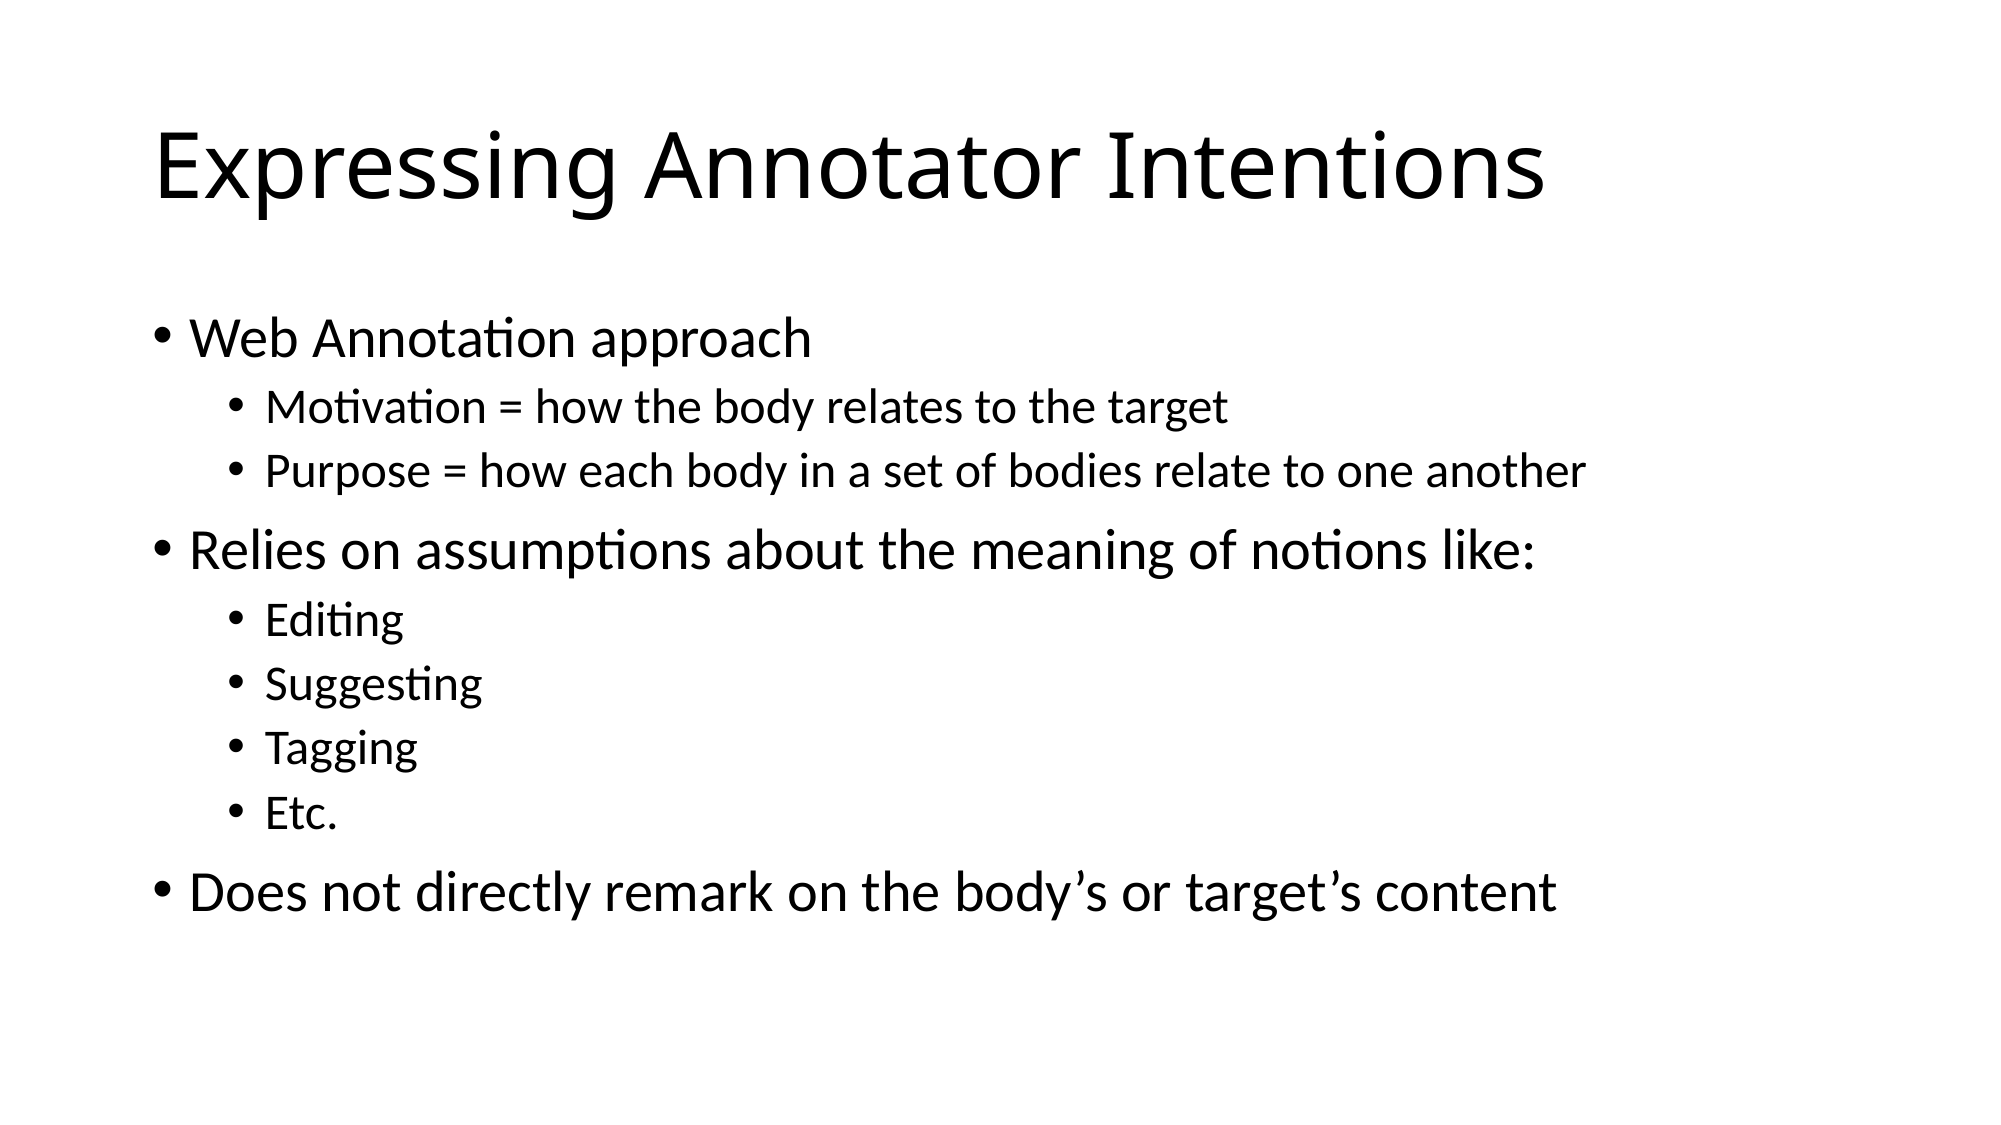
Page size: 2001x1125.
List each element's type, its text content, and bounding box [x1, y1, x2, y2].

list Web Annotation approach Motivation = how the body relates to the target Purpose = how each body in a set of bodies relate to one another Relies on assumptions about the meaning of notions like: Editing Suggesting Tagging Etc. Does not directly remark on the body’s or target’s content [137, 299, 1863, 1014]
title Expressing Annotator Intentions [137, 59, 1863, 278]
